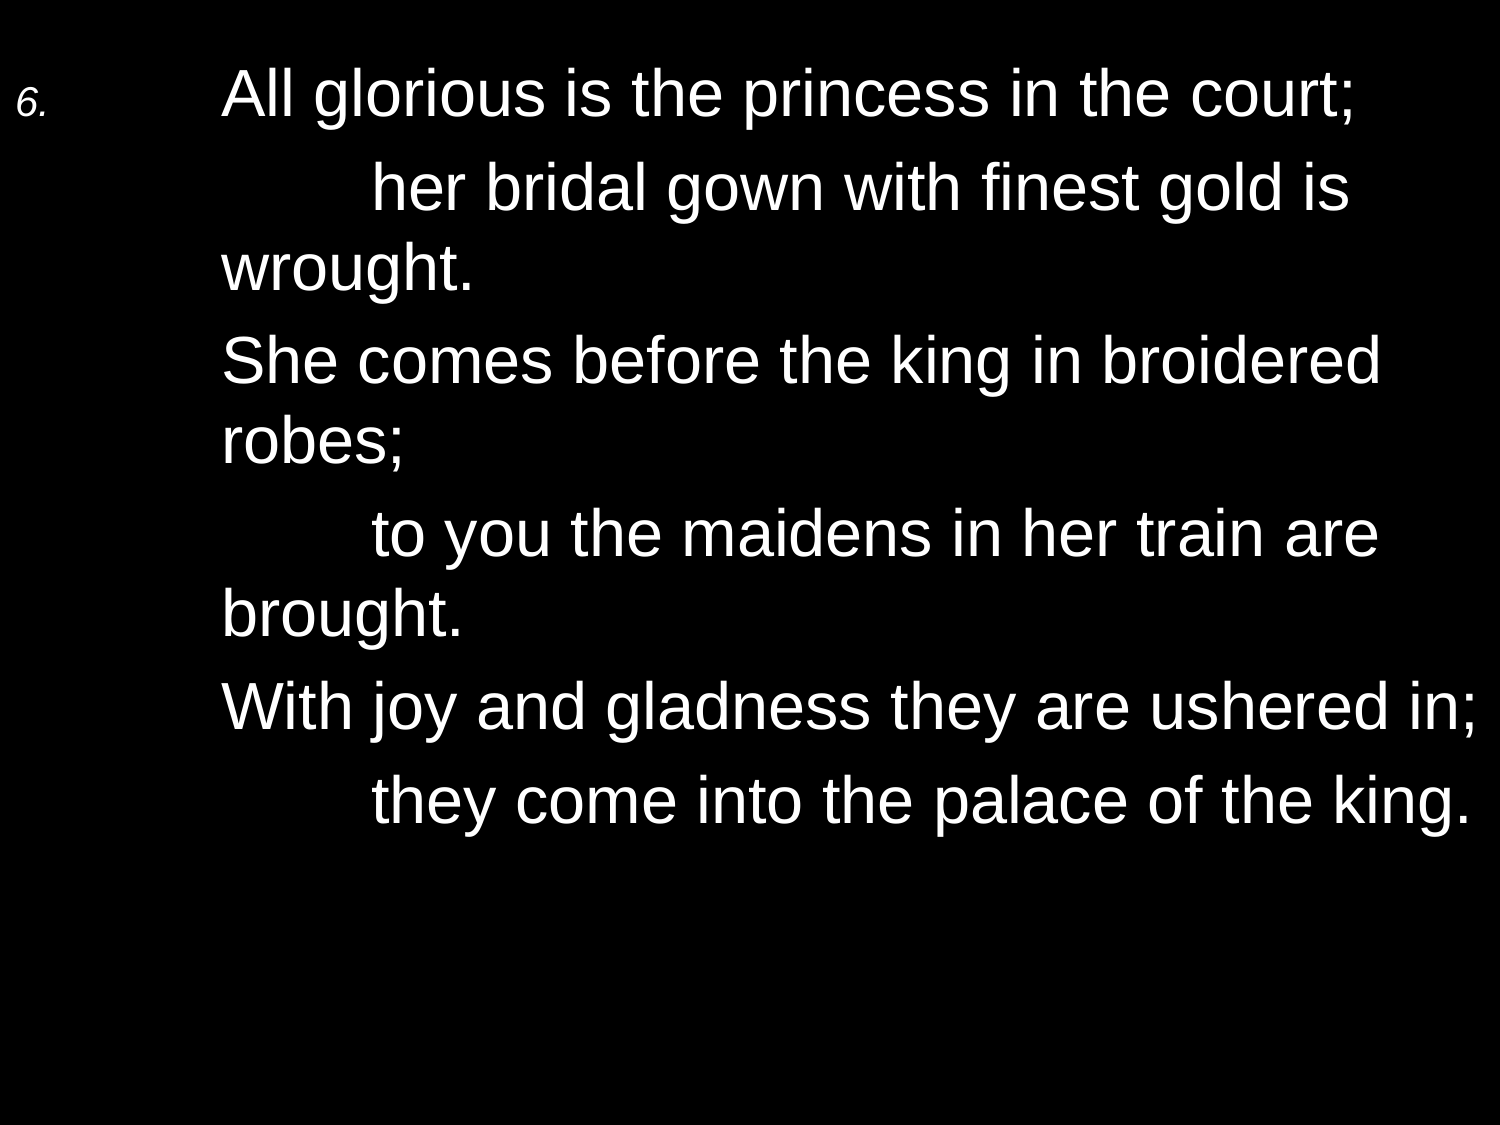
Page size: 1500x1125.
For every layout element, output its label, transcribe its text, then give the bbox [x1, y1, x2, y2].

list 6. All glorious is the princess in the court; her bridal gown with finest gold is wrought. She comes before the king in broidered robes; to you the maidens in her train are brought. With joy and gladness they are ushered in; they come into the palace of the king. [0, 42, 1500, 1047]
